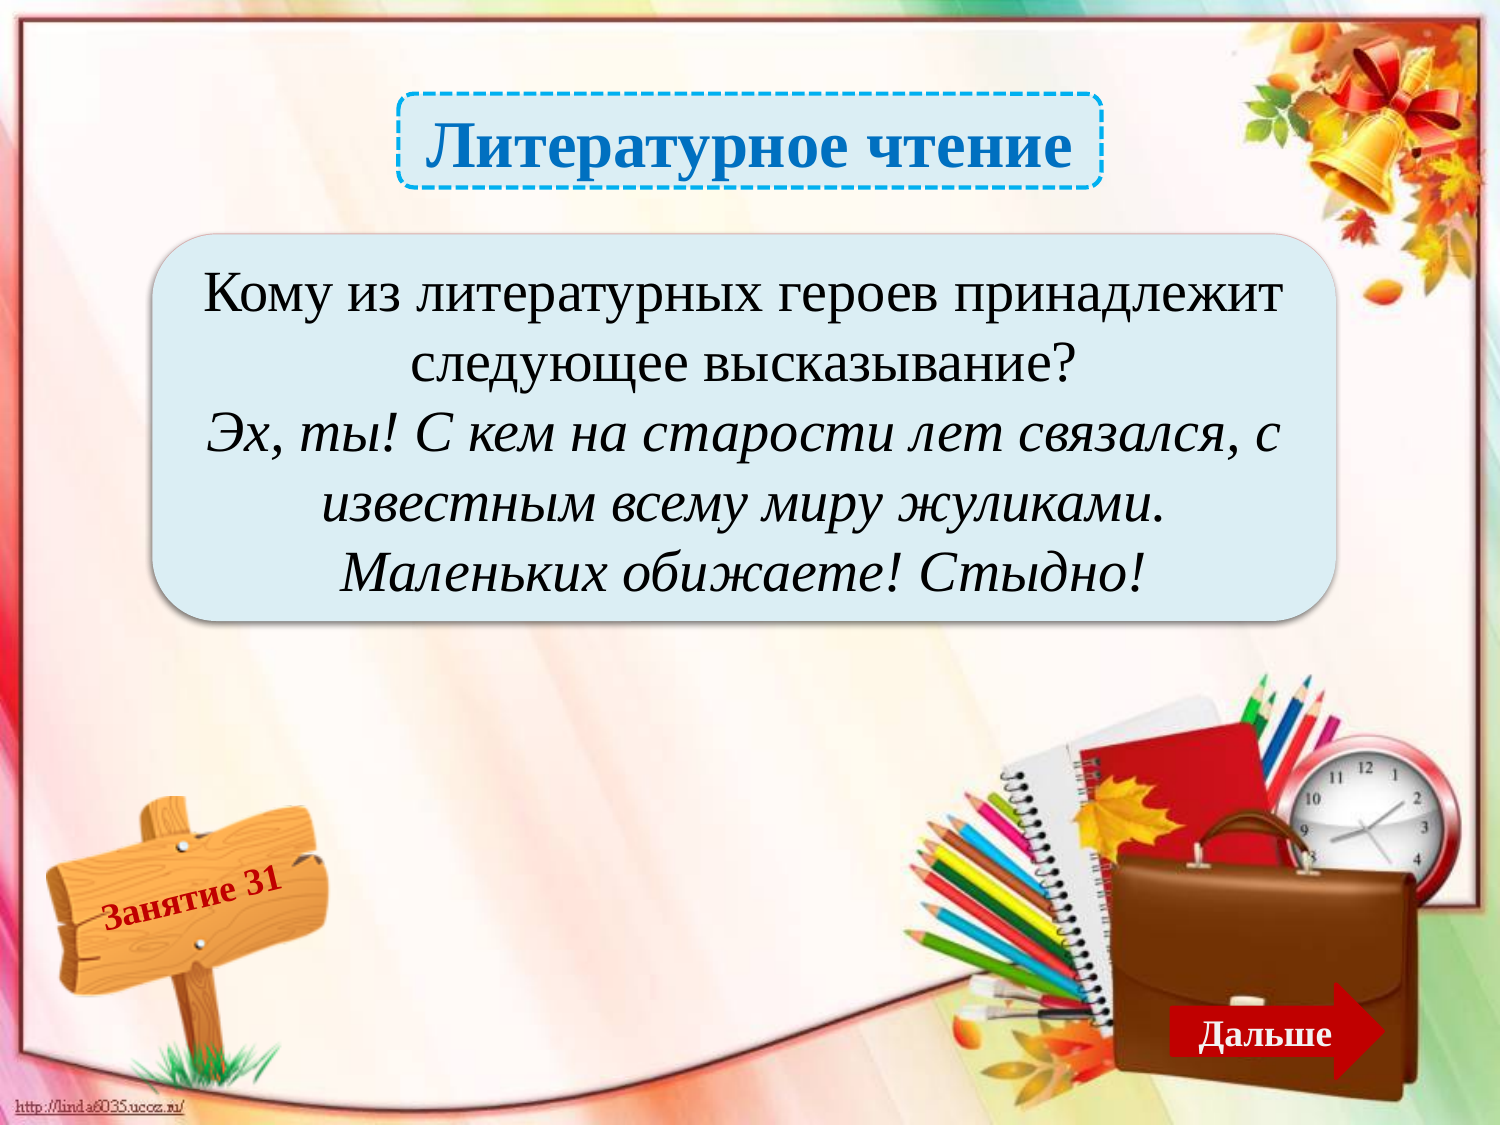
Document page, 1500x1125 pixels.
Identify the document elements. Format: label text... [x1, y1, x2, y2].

text_box Литературное чтение [396, 91, 1104, 190]
text_box [150, 232, 1338, 624]
picture [0, 0, 1500, 1125]
text_box Дальше [1169, 982, 1385, 1081]
